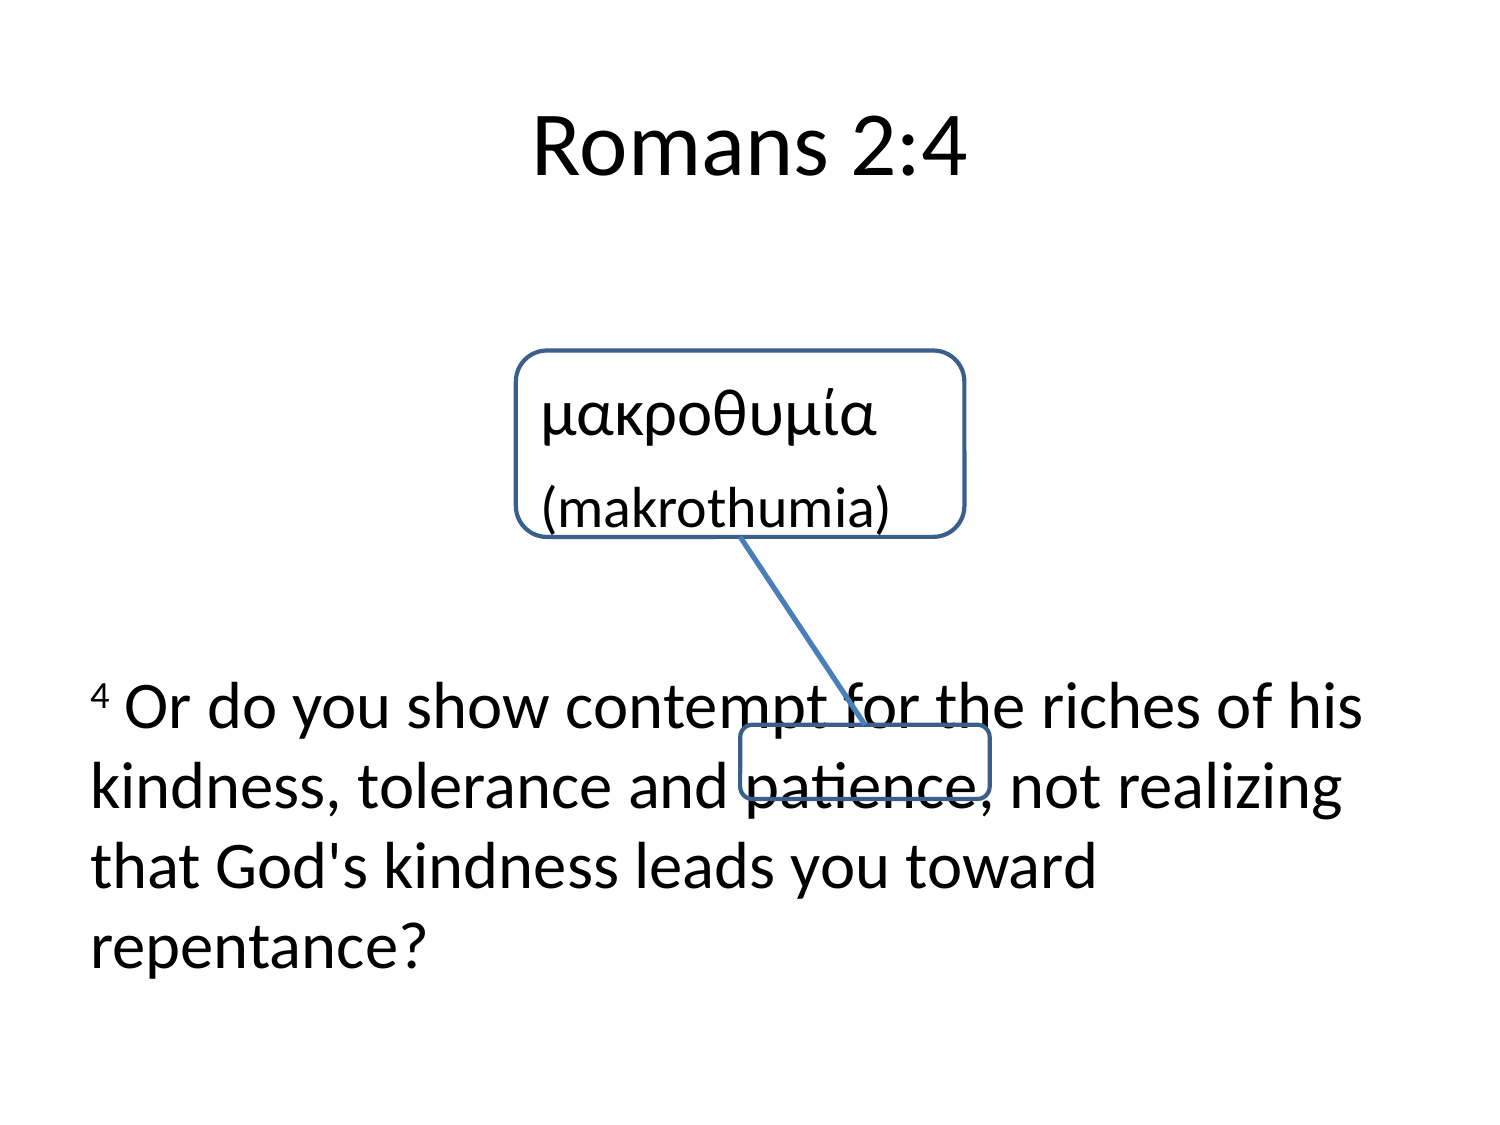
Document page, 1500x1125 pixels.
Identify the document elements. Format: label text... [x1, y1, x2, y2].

text_box [513, 348, 967, 540]
text_box [738, 722, 992, 802]
title Romans 2:4 [75, 45, 1425, 233]
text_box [739, 536, 866, 725]
list μακροθυμία (makrothumia) 4 Or do you show contempt for the riches of his kindness, tolerance and patience, not realizing that God's kindness leads you toward repentance? [75, 262, 1425, 1005]
